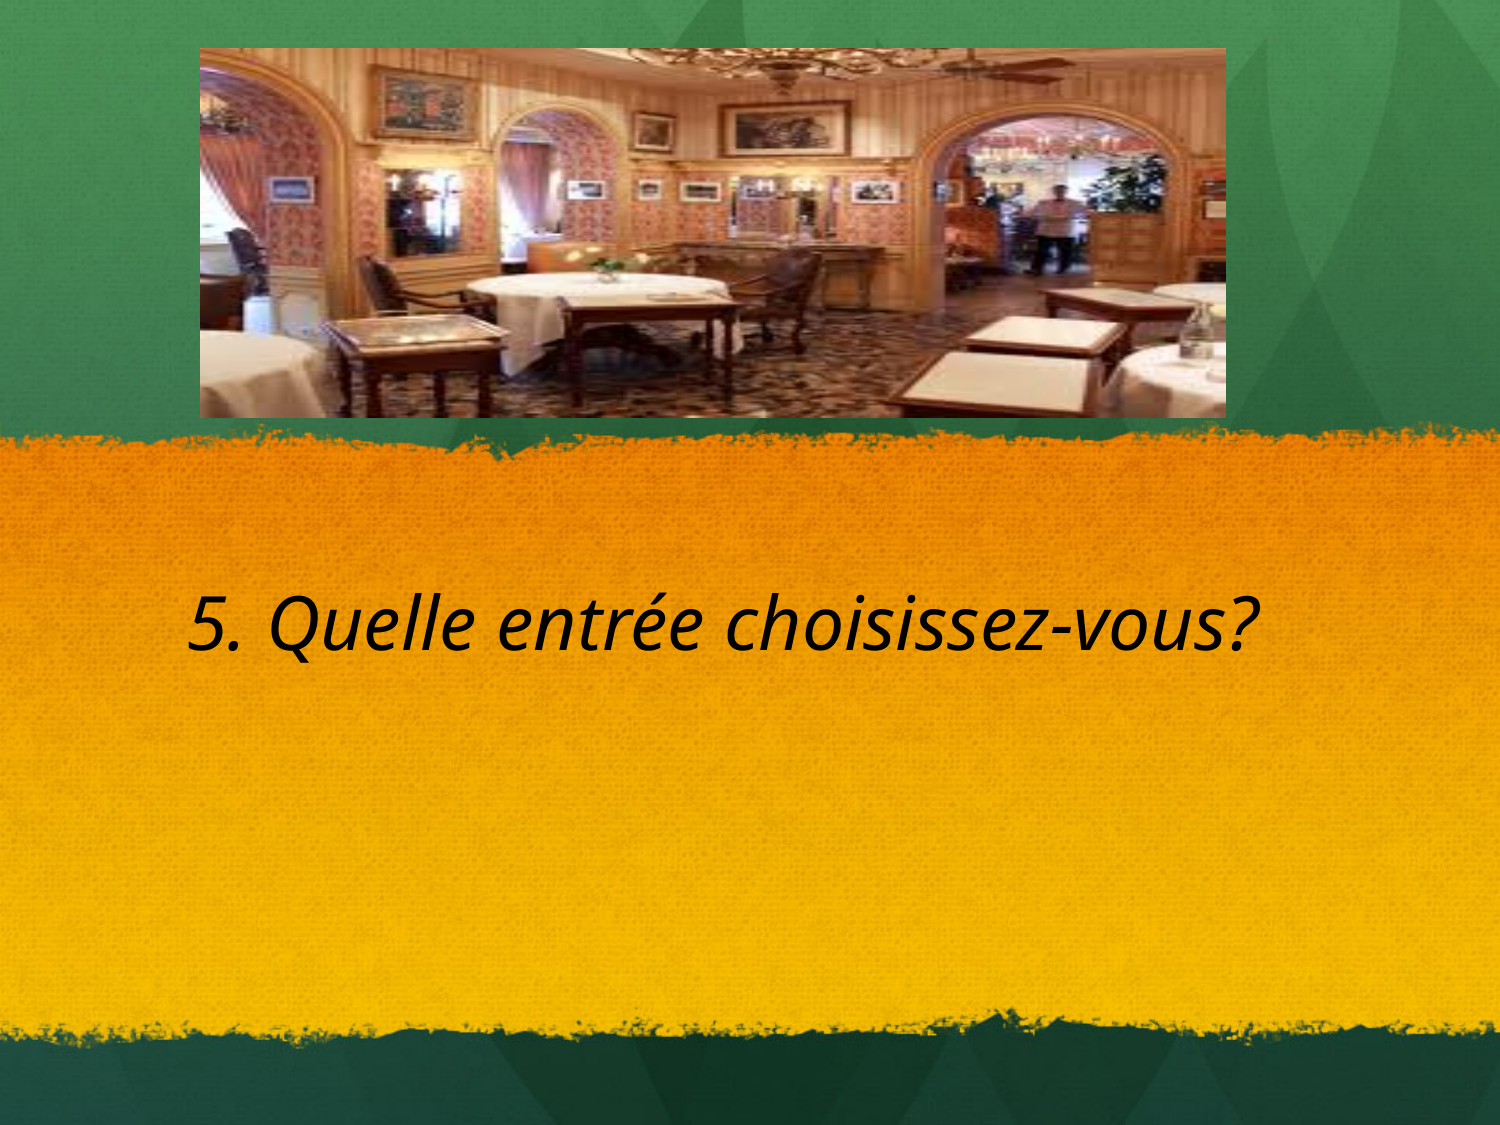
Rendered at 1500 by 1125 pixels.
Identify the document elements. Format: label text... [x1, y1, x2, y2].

text_box 5. Quelle entrée choisissez-vous? [171, 567, 1378, 854]
picture [0, 0, 1500, 1125]
